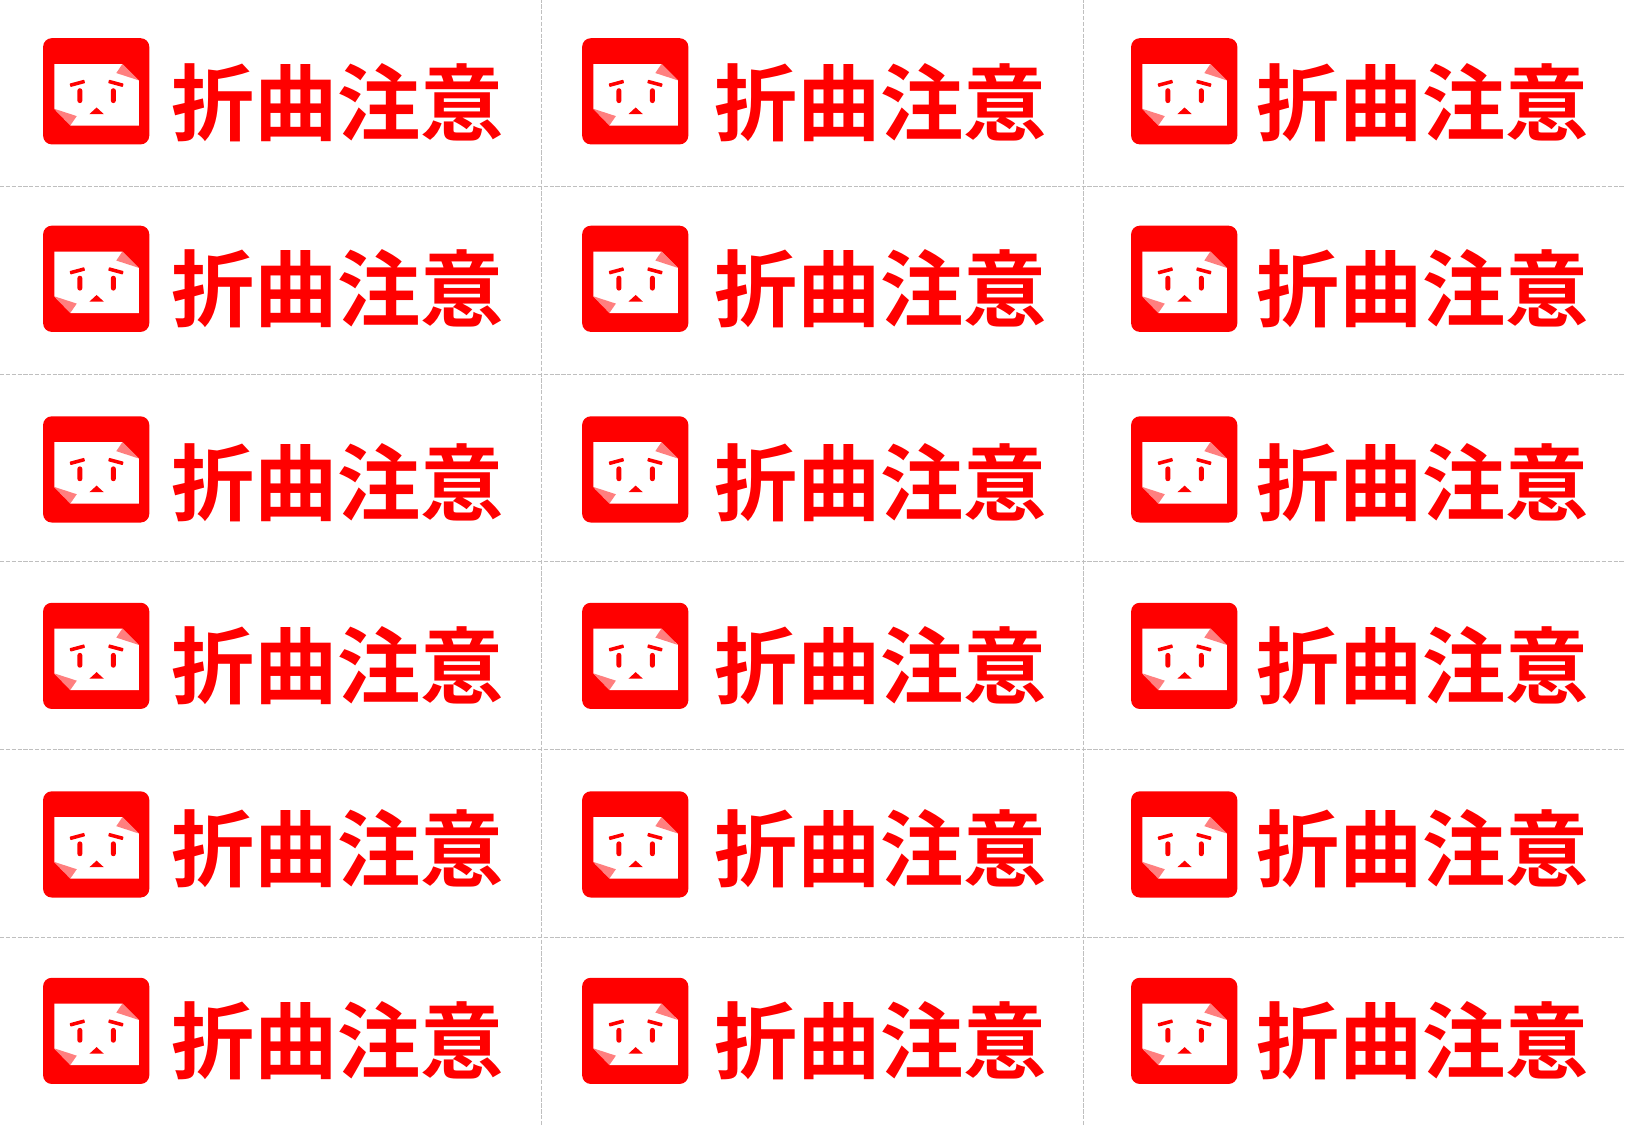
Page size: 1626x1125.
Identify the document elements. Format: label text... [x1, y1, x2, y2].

text_box 折曲注意 [171, 797, 505, 898]
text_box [43, 602, 150, 709]
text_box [43, 416, 150, 523]
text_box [582, 977, 689, 1084]
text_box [582, 602, 689, 709]
text_box 折曲注意 [171, 237, 505, 338]
text_box 折曲注意 [714, 431, 1048, 532]
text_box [1131, 977, 1238, 1084]
text_box 折曲注意 [714, 613, 1048, 714]
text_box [1131, 416, 1238, 523]
text_box 折曲注意 [171, 613, 505, 714]
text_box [1131, 38, 1238, 145]
text_box 折曲注意 [171, 431, 505, 532]
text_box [43, 38, 150, 145]
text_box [1131, 791, 1238, 898]
text_box 折曲注意 [714, 797, 1048, 898]
text_box 折曲注意 [714, 989, 1048, 1090]
text_box 折曲注意 [714, 237, 1048, 338]
text_box 折曲注意 [1255, 613, 1590, 714]
text_box 折曲注意 [1255, 989, 1590, 1090]
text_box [582, 225, 689, 332]
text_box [43, 225, 150, 332]
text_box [582, 416, 689, 523]
text_box 折曲注意 [1255, 51, 1590, 152]
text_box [582, 791, 689, 898]
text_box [43, 977, 150, 1084]
text_box 折曲注意 [171, 51, 505, 152]
text_box 折曲注意 [1255, 237, 1590, 338]
text_box 折曲注意 [171, 989, 505, 1090]
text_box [582, 38, 689, 145]
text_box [43, 791, 150, 898]
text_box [1131, 602, 1238, 709]
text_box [1131, 225, 1238, 332]
text_box 折曲注意 [1255, 431, 1590, 532]
text_box 折曲注意 [714, 51, 1048, 152]
text_box 折曲注意 [1255, 797, 1590, 898]
